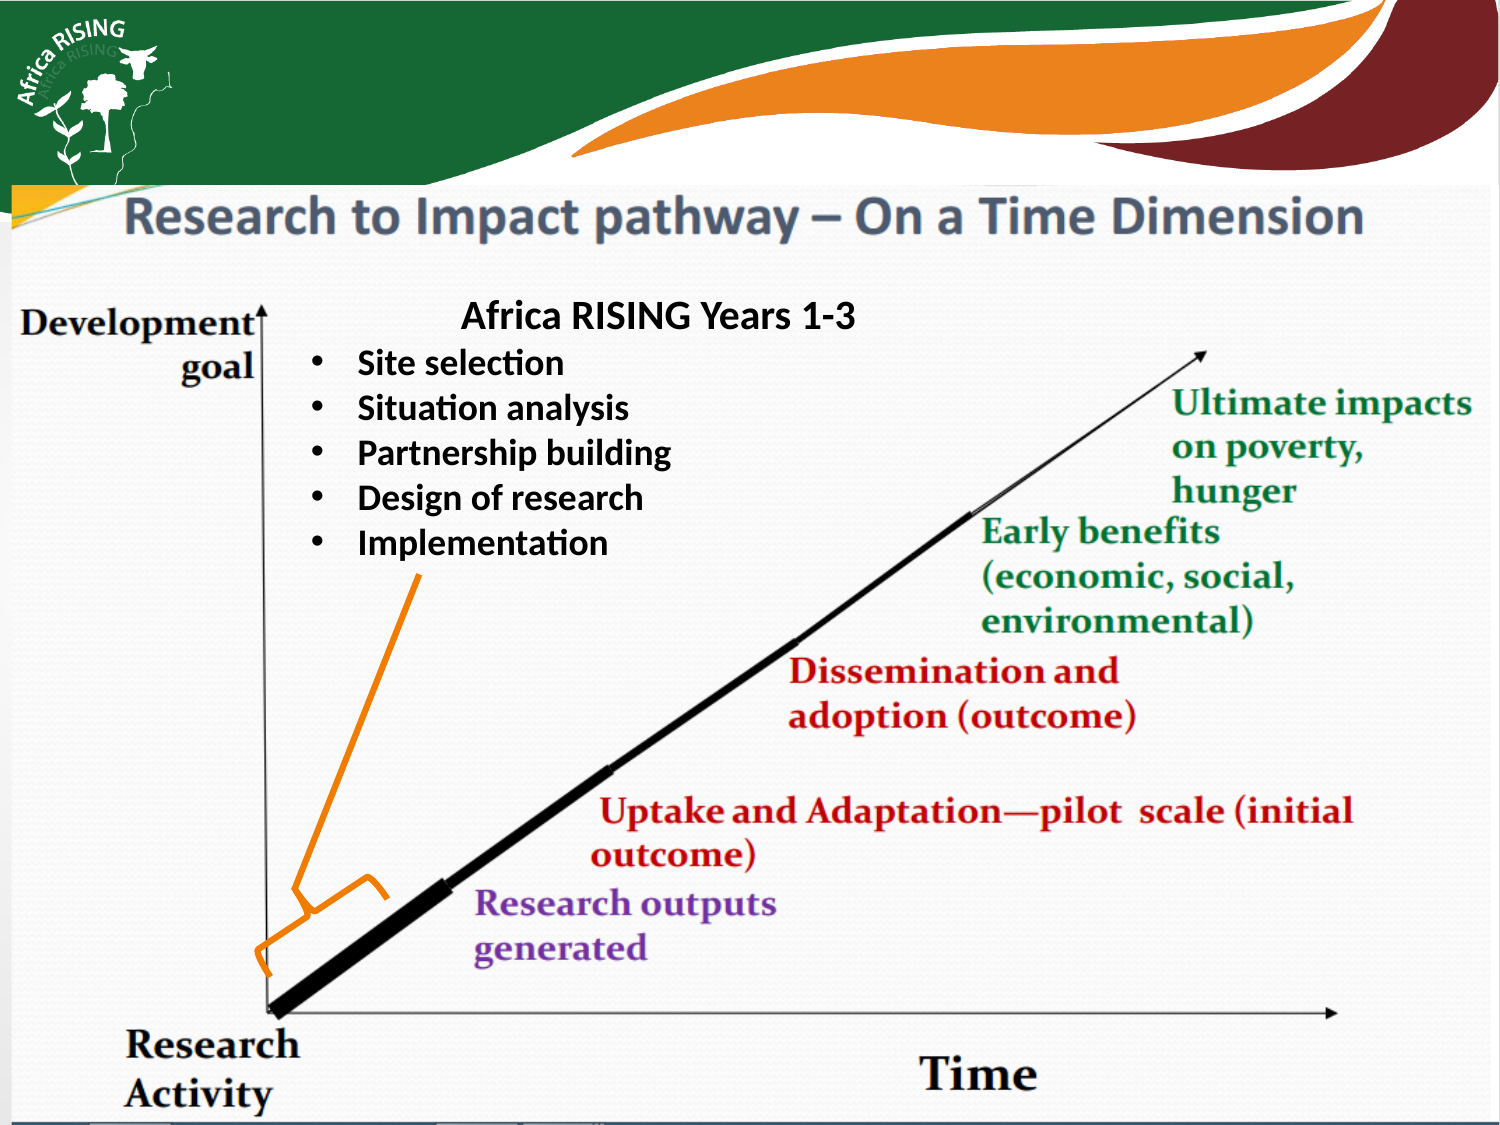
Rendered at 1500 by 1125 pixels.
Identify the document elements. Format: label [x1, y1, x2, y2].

text_box [293, 573, 420, 892]
picture [0, 0, 1500, 1125]
